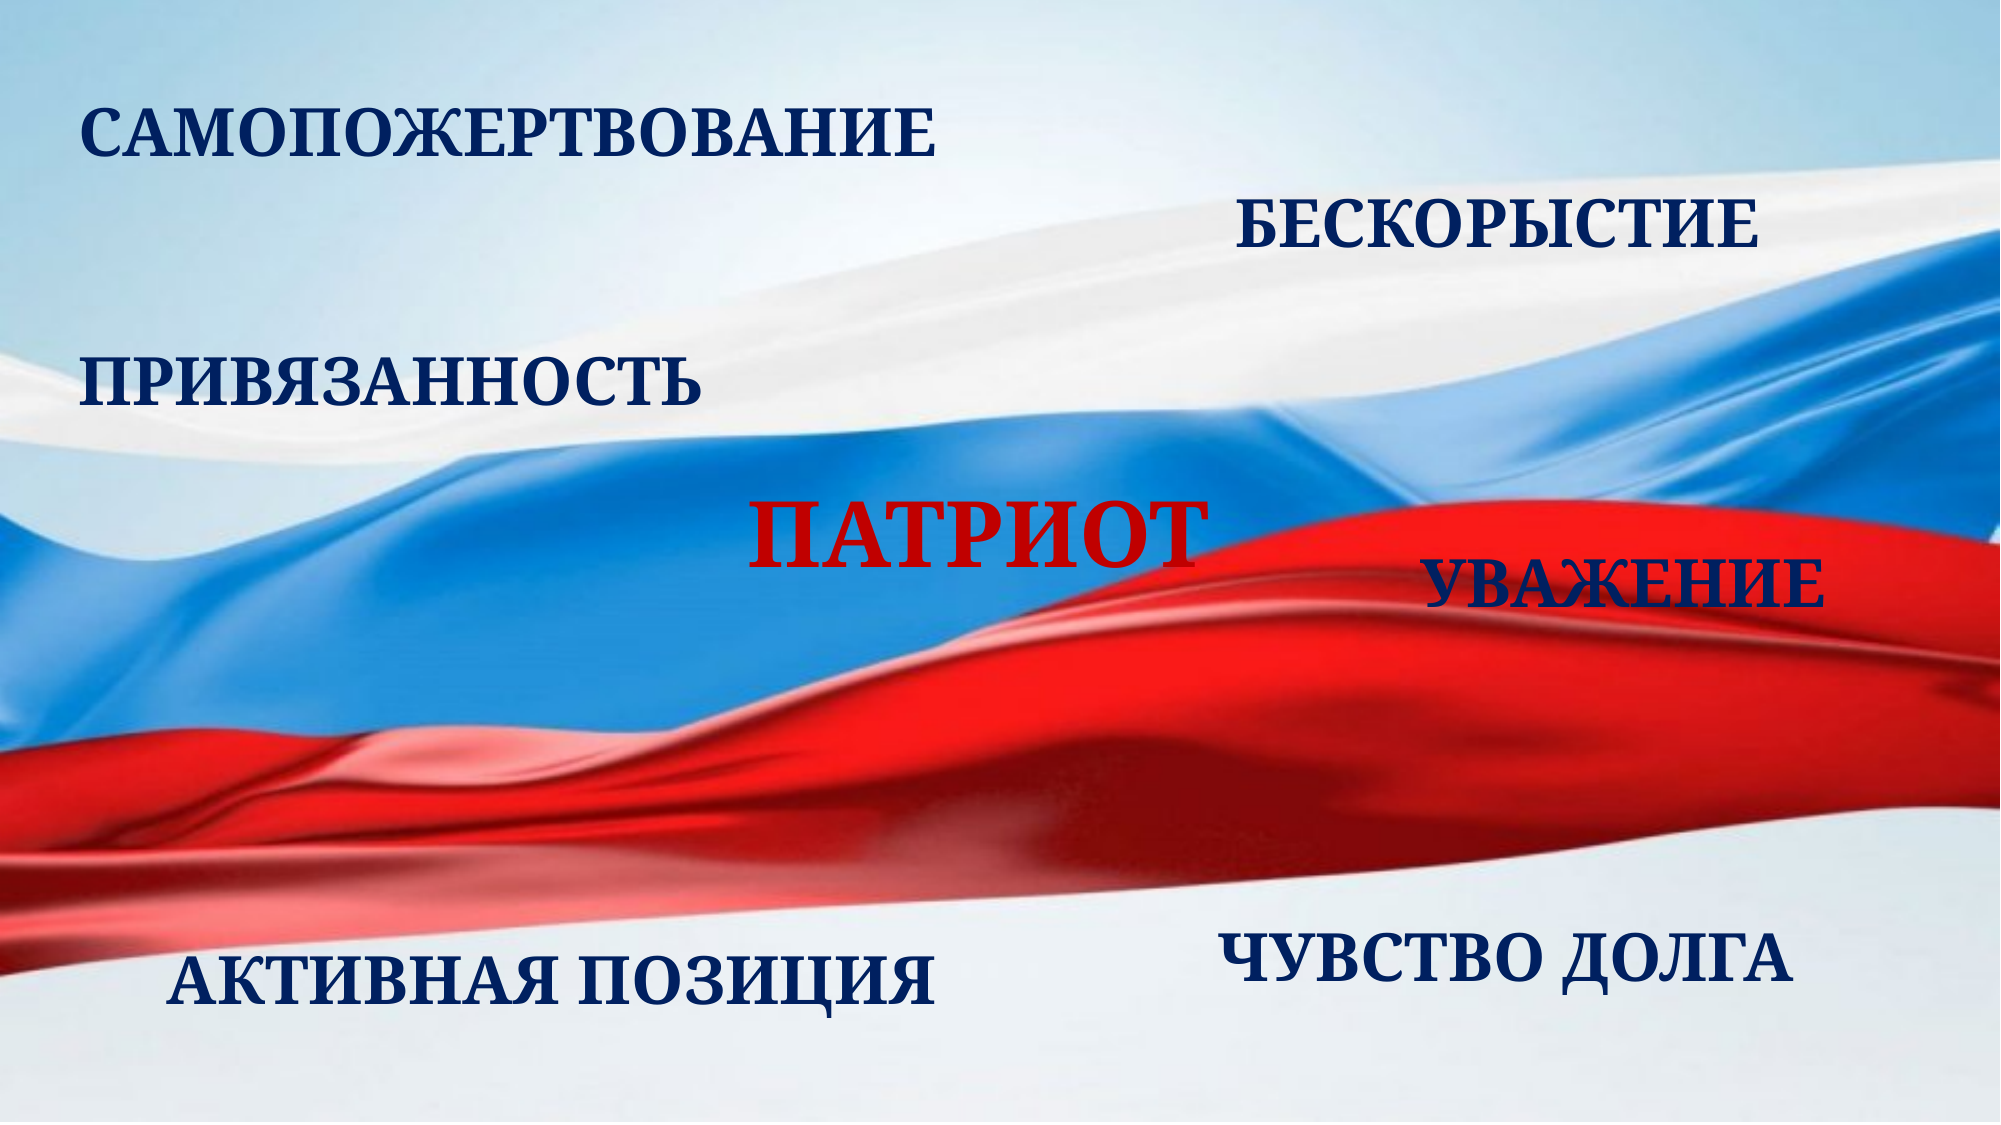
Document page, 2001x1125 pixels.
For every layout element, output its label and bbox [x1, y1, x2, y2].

list [0, 0, 2000, 1122]
